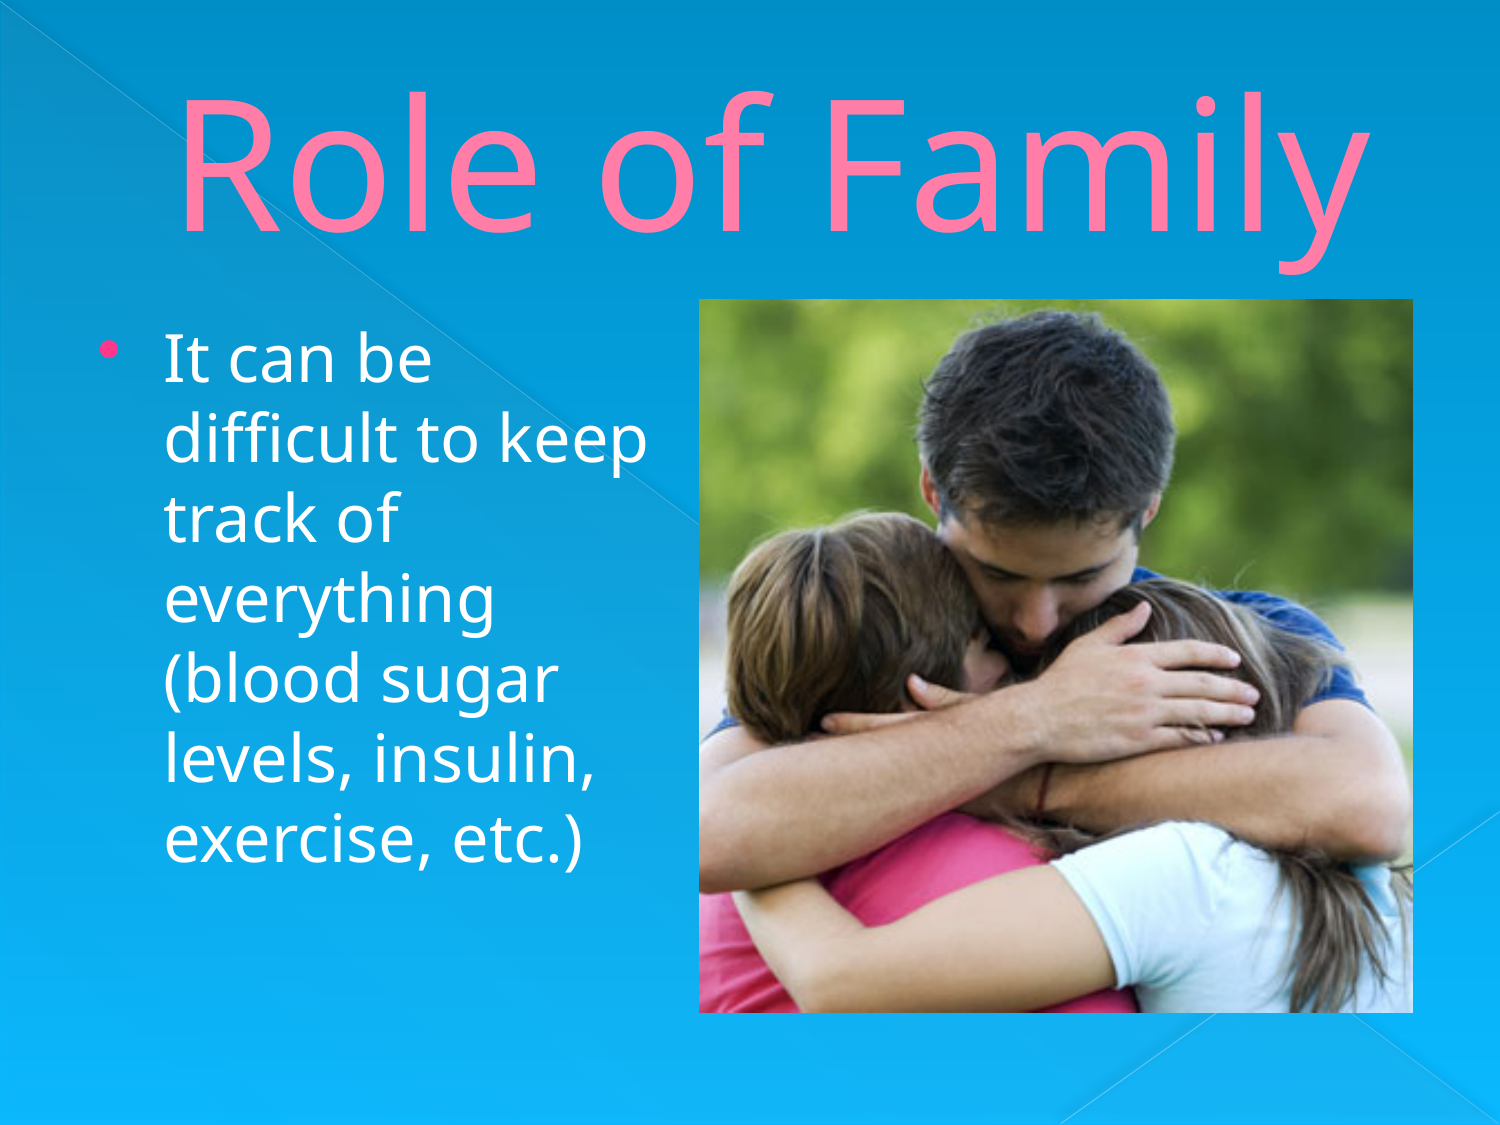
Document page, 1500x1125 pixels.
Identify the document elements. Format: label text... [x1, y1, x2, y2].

title Role of Family [75, 43, 1425, 274]
list It can be difficult to keep track of everything (blood sugar levels, insulin, exercise, etc.) [75, 308, 700, 1059]
picture [700, 300, 1412, 1013]
